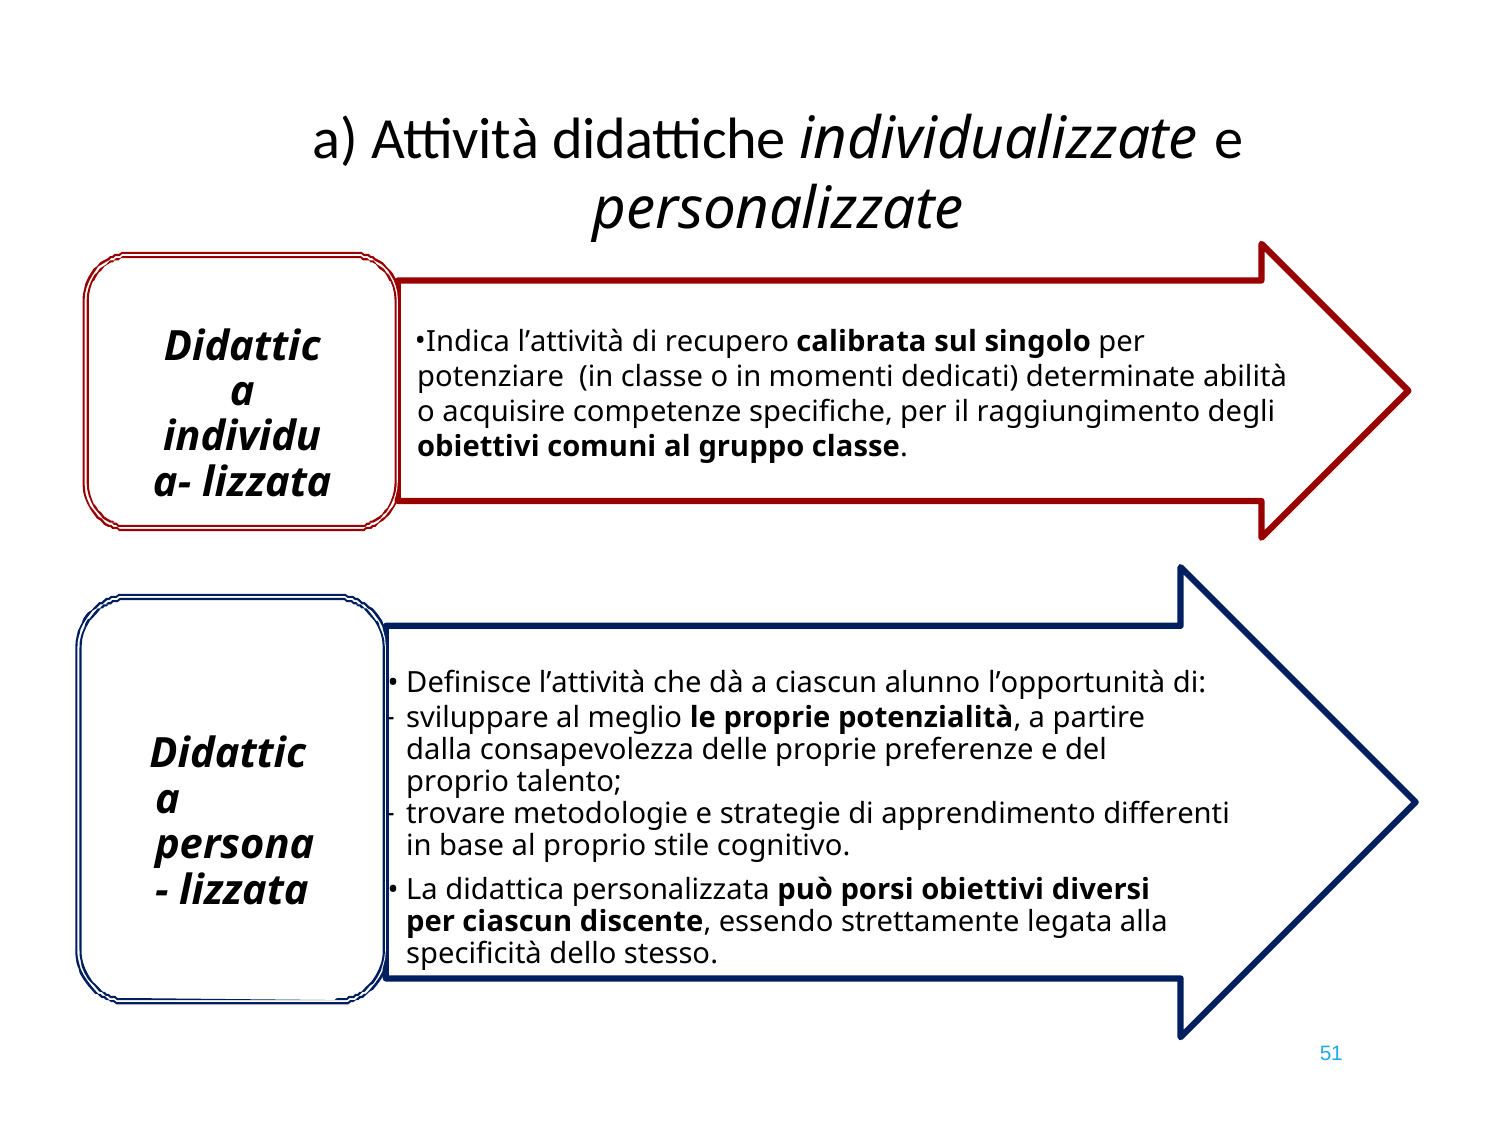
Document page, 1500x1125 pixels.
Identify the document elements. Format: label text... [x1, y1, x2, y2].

text_box [82, 265, 401, 532]
text_box 51 [1317, 1040, 1345, 1065]
text_box [75, 593, 389, 1005]
text_box [385, 567, 1416, 1038]
text_box [82, 601, 382, 1000]
text_box Didattica individua- lizzata [150, 323, 333, 506]
text_box Didattica persona- lizzata [147, 731, 318, 914]
text_box [29, 29, 1470, 1095]
text_box [397, 265, 1409, 538]
text_box Definisce l’attività che dà a ciascun alunno l’opportunità di: sviluppare al meglio le proprie potenzialità, a partire dalla consapevolezza delle proprie preferenze e del proprio talento; trovare metodologie e strategie di apprendimento differenti in base al proprio stile cognitivo. La didattica personalizzata può porsi obiettivi diversi per ciascun discente, essendo strettamente legata alla specificità dello stesso. [386, 665, 1240, 970]
text_box Indica l’attività di recupero calibrata sul singolo per potenziare (in classe o in momenti dedicati) determinate abilità o acquisire competenze specifiche, per il raggiungimento degli obiettivi comuni al gruppo classe. [415, 321, 1295, 463]
title a) Attività didattiche individualizzate e personalizzate [75, 12, 1425, 265]
text_box [89, 265, 394, 524]
